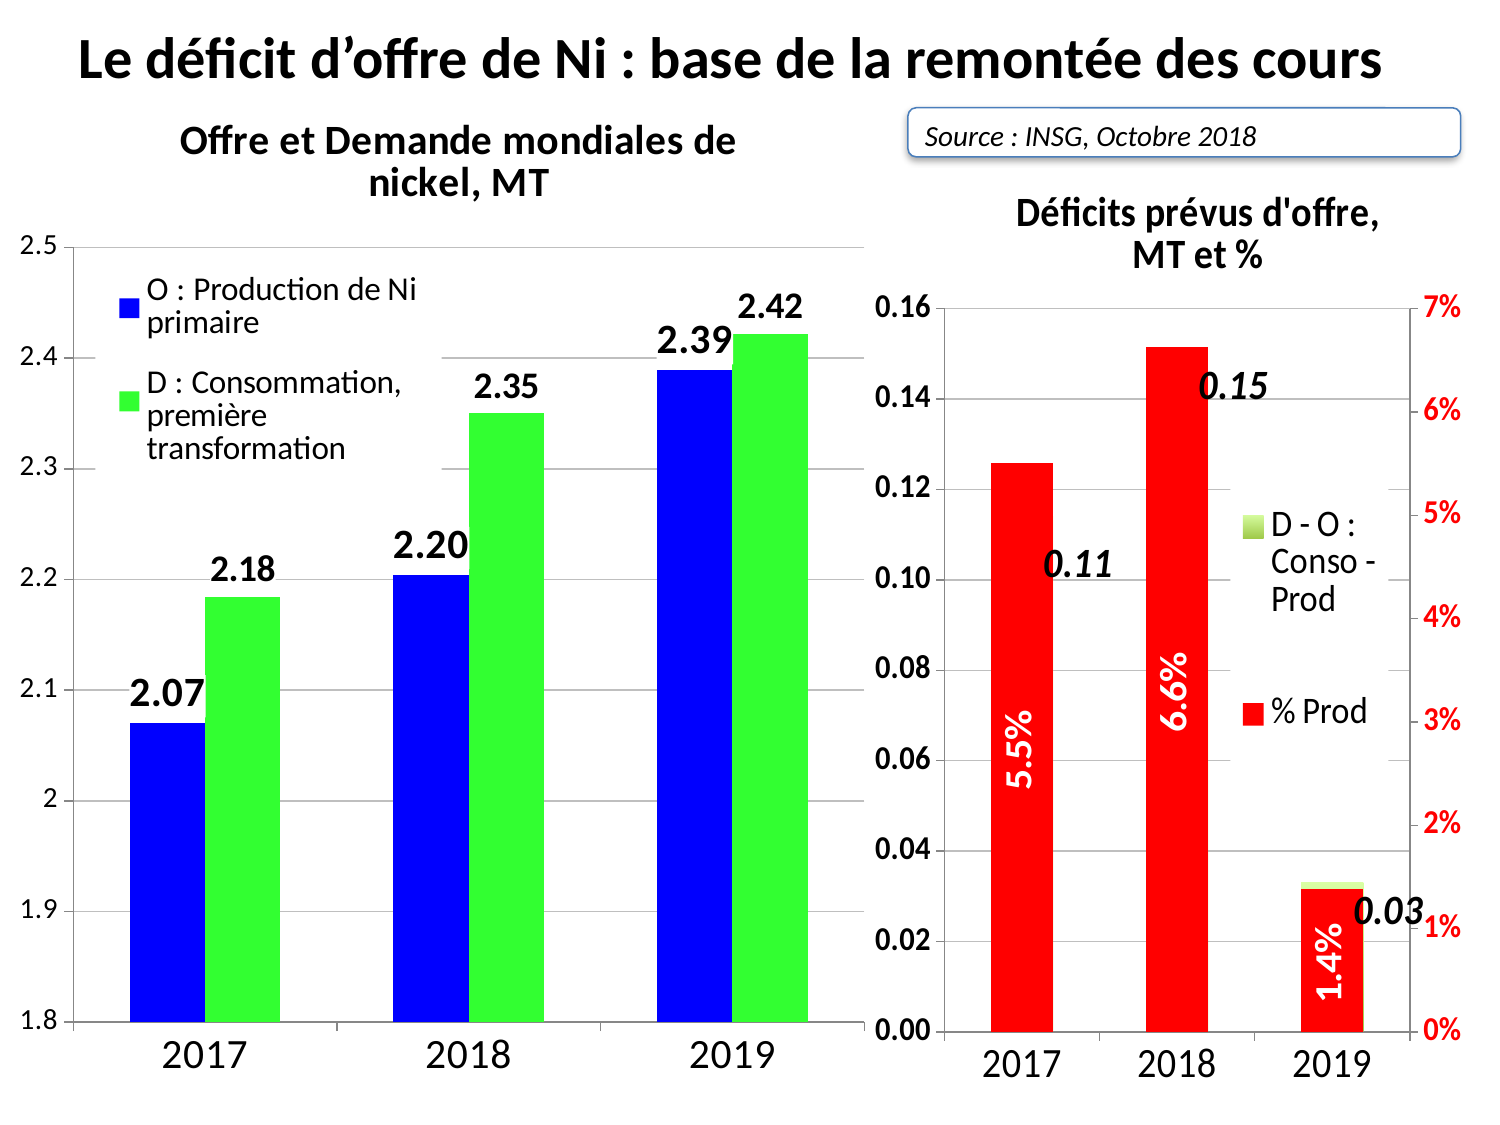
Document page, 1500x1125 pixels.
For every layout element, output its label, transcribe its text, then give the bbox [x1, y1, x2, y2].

text_box Source : INSG, Octobre 2018 [907, 106, 1462, 158]
title Le déficit d’offre de Ni : base de la remontée des cours [0, 0, 1461, 111]
chart [19, 110, 1461, 1104]
